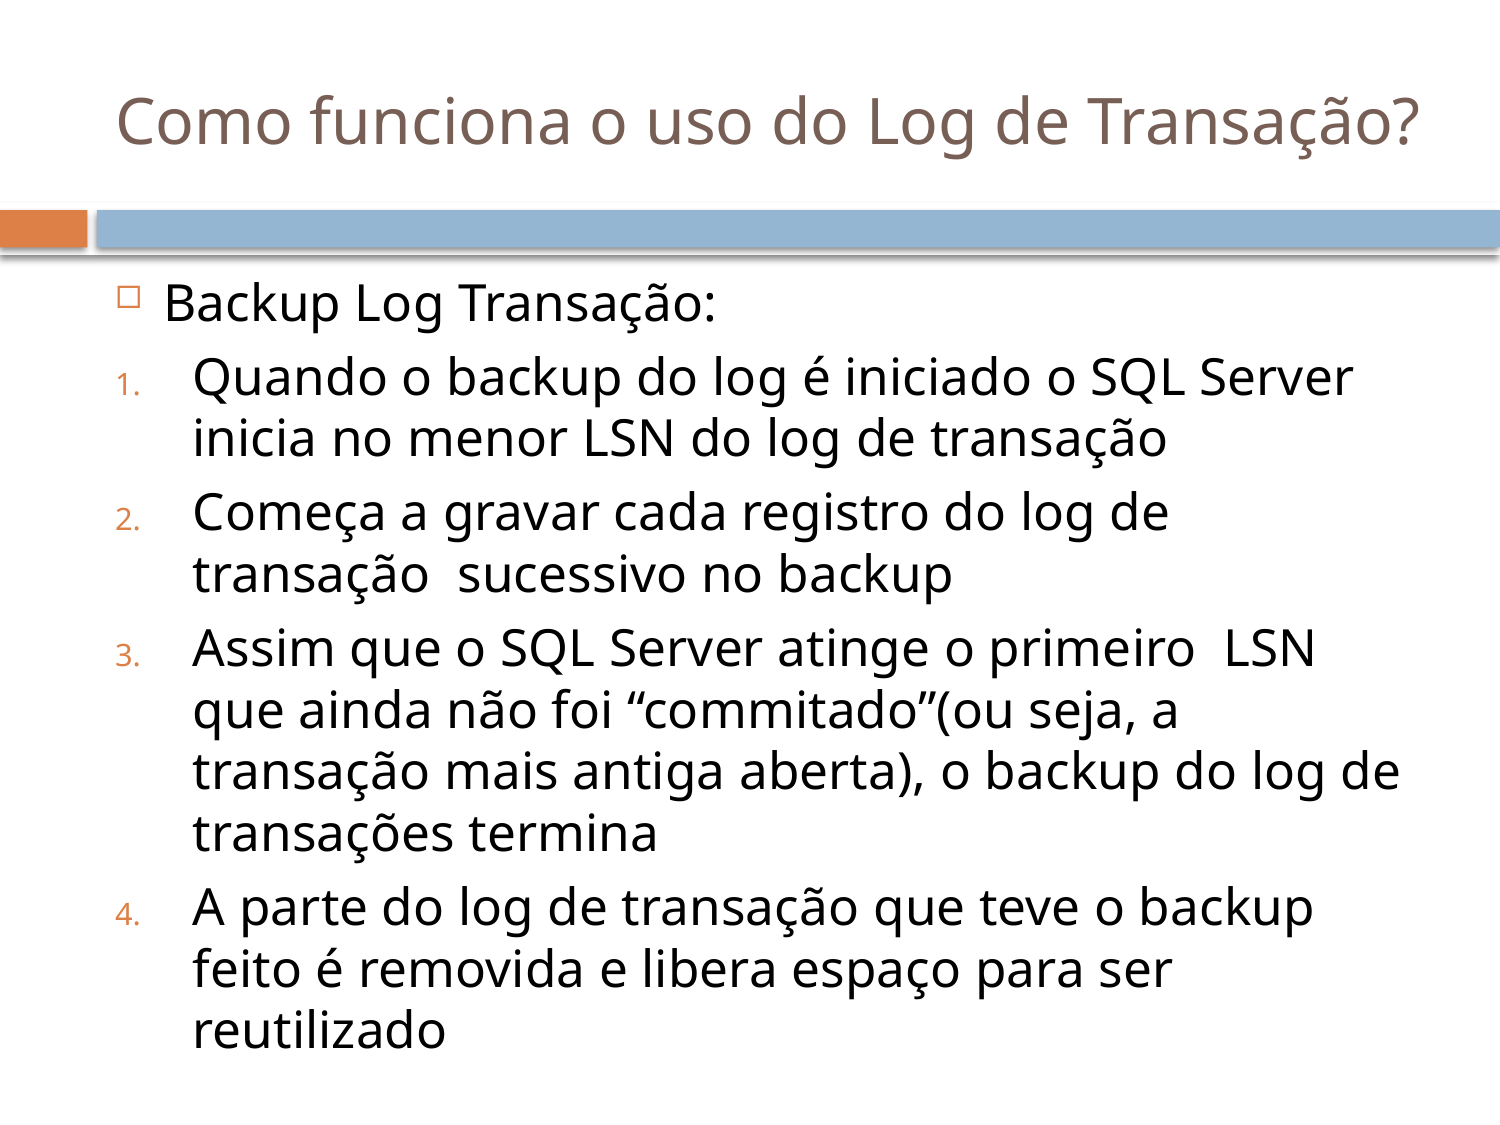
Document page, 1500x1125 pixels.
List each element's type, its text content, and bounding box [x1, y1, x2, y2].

list Backup Log Transação: Quando o backup do log é iniciado o SQL Server inicia no menor LSN do log de transação Começa a gravar cada registro do log de transação sucessivo no backup Assim que o SQL Server atinge o primeiro LSN que ainda não foi “commitado”(ou seja, a transação mais antiga aberta), o backup do log de transações termina A parte do log de transação que teve o backup feito é removida e libera espaço para ser reutilizado [100, 262, 1438, 1071]
title Como funciona o uso do Log de Transação? [100, 37, 1438, 200]
